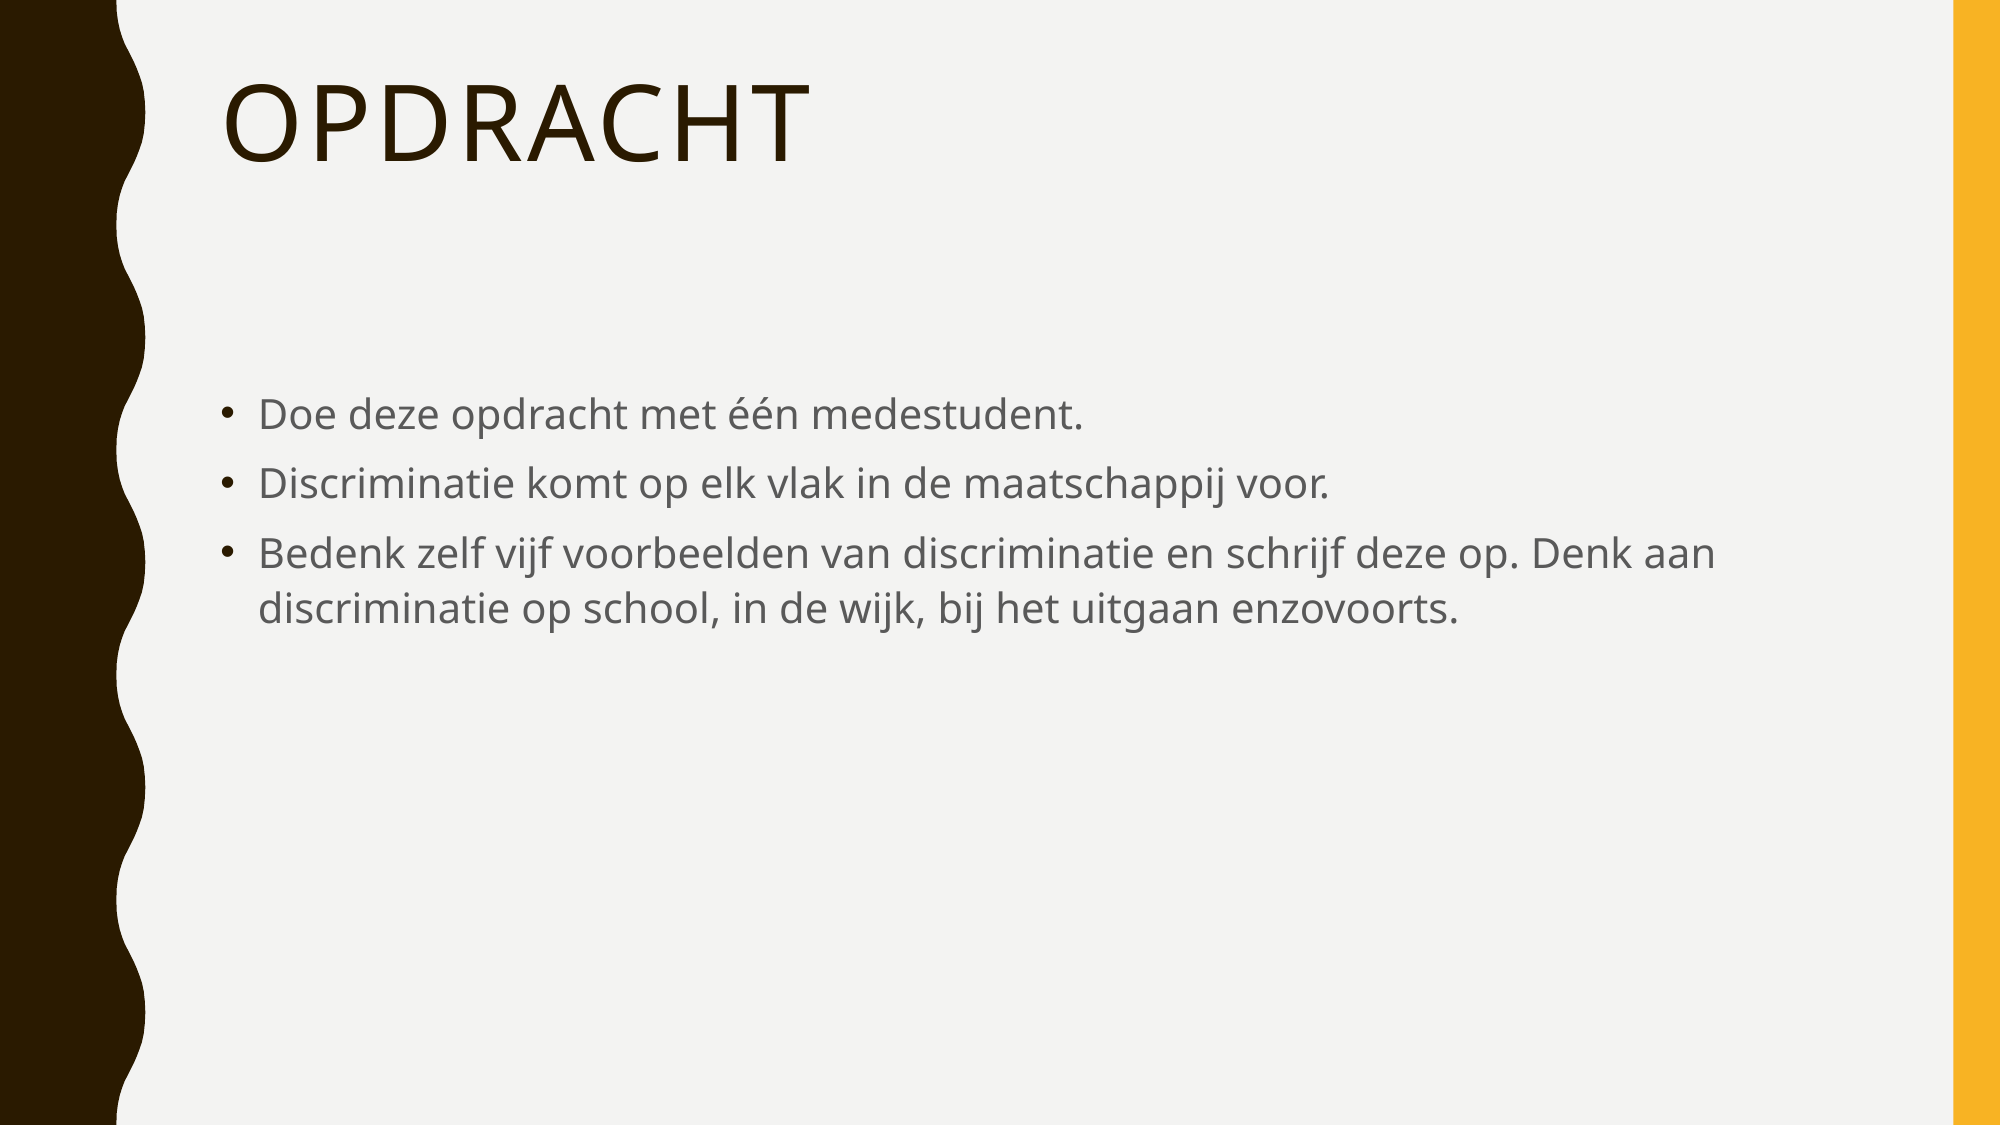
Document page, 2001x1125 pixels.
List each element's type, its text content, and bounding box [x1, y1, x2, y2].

title Opdracht [205, 62, 1875, 308]
list Doe deze opdracht met één medestudent. Discriminatie komt op elk vlak in de maatschappij voor. Bedenk zelf vijf voorbeelden van discriminatie en schrijf deze op. Denk aan discriminatie op school, in de wijk, bij het uitgaan enzovoorts. [205, 375, 1875, 965]
